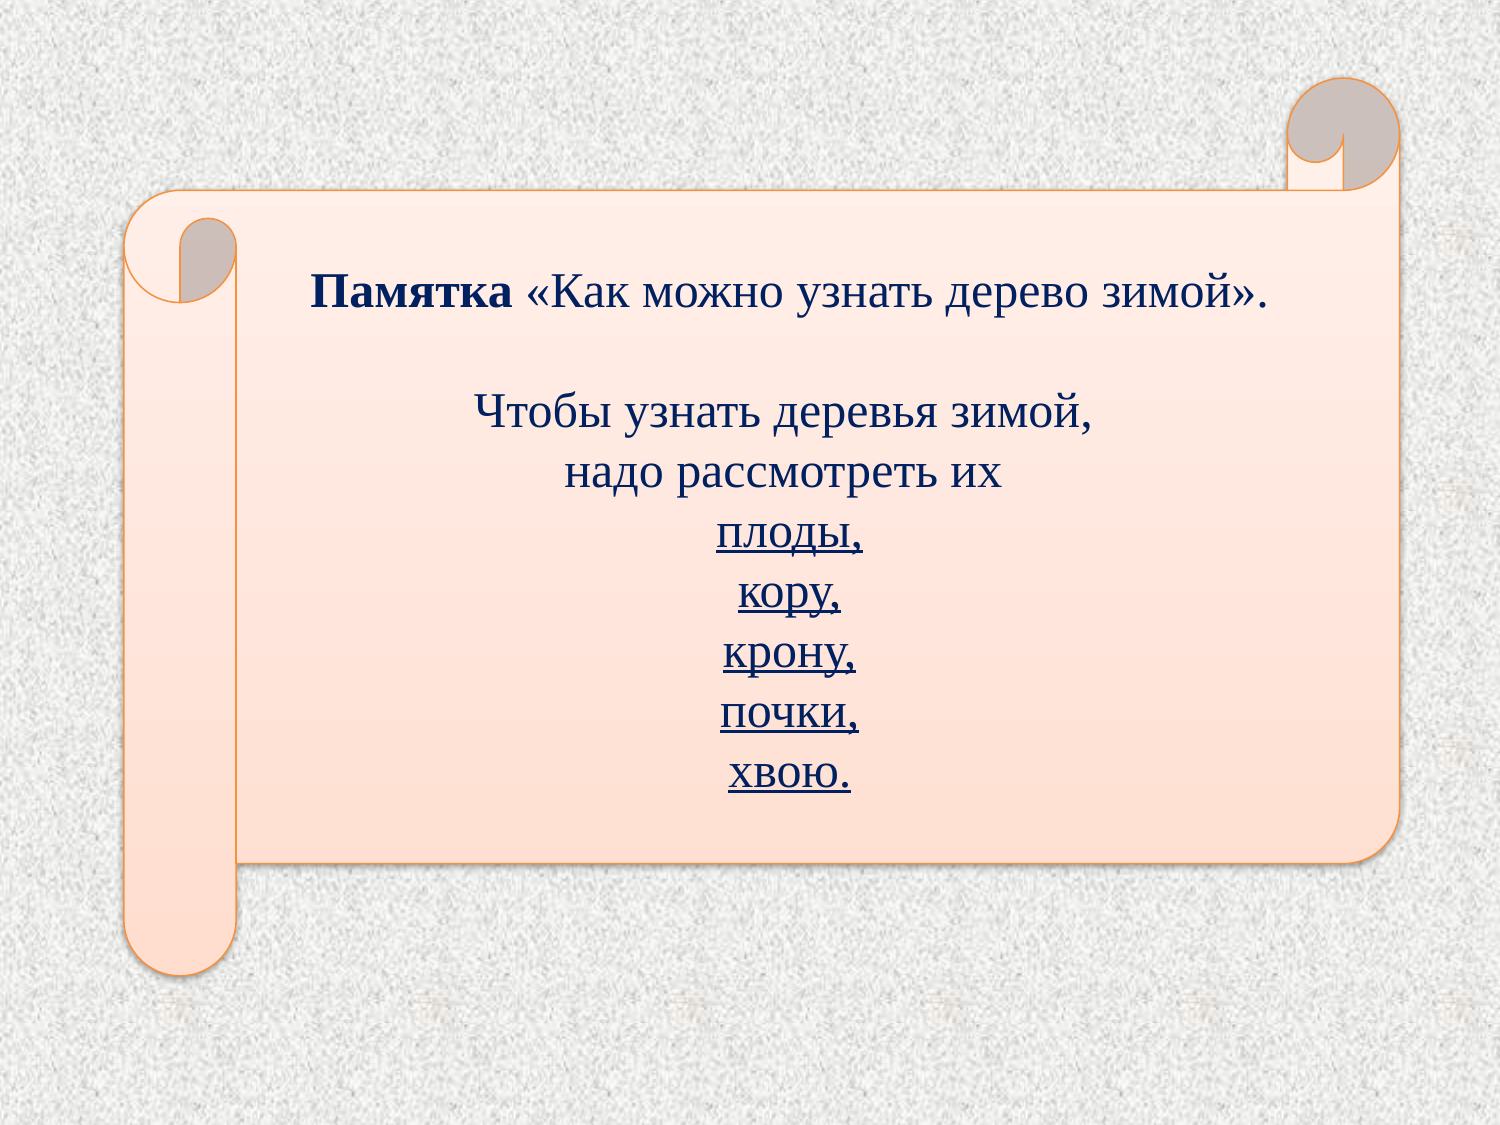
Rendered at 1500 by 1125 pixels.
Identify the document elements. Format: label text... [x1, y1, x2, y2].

picture [0, 0, 1500, 1125]
text_box Памятка «Как можно узнать дерево зимой». Чтобы узнать деревья зимой, надо рассмотреть их плоды, кору, крону, почки, хвою. [123, 77, 1401, 977]
